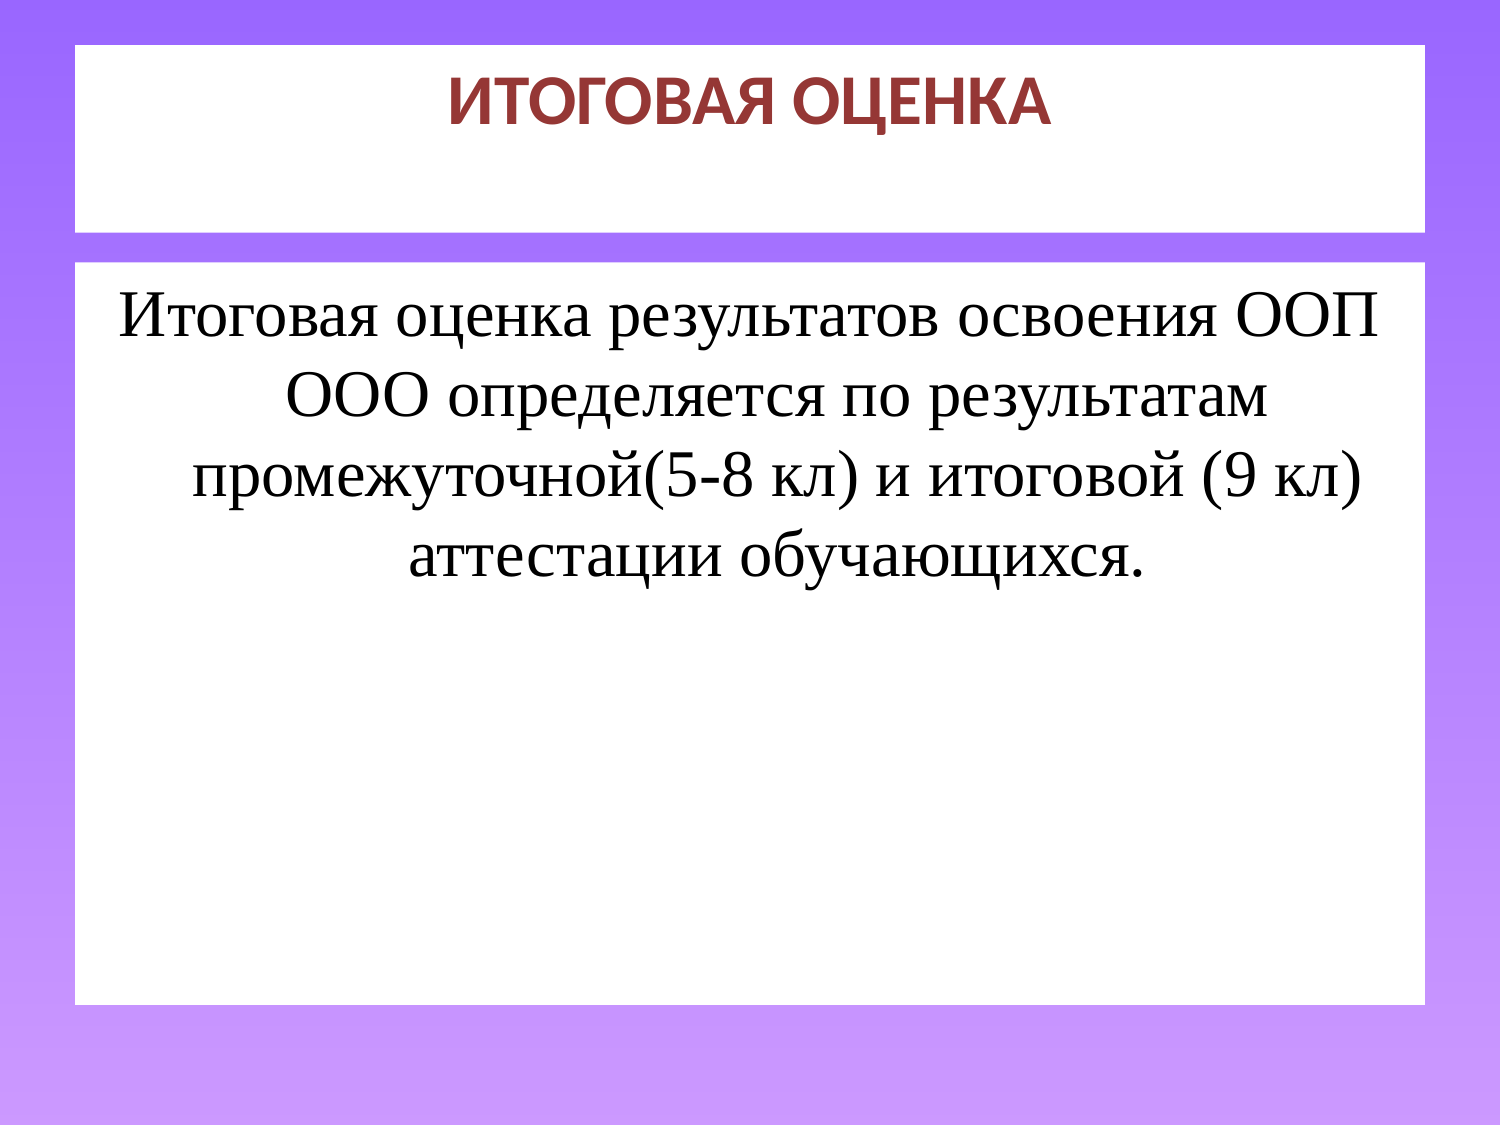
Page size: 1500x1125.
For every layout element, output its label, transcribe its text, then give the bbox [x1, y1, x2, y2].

list Итоговая оценка результатов освоения ООП ООО определяется по результатам промежуточной(5-8 кл) и итоговой (9 кл) аттестации обучающихся. [75, 262, 1425, 1005]
title ИТОГОВАЯ ОЦЕНКА [75, 45, 1425, 233]
